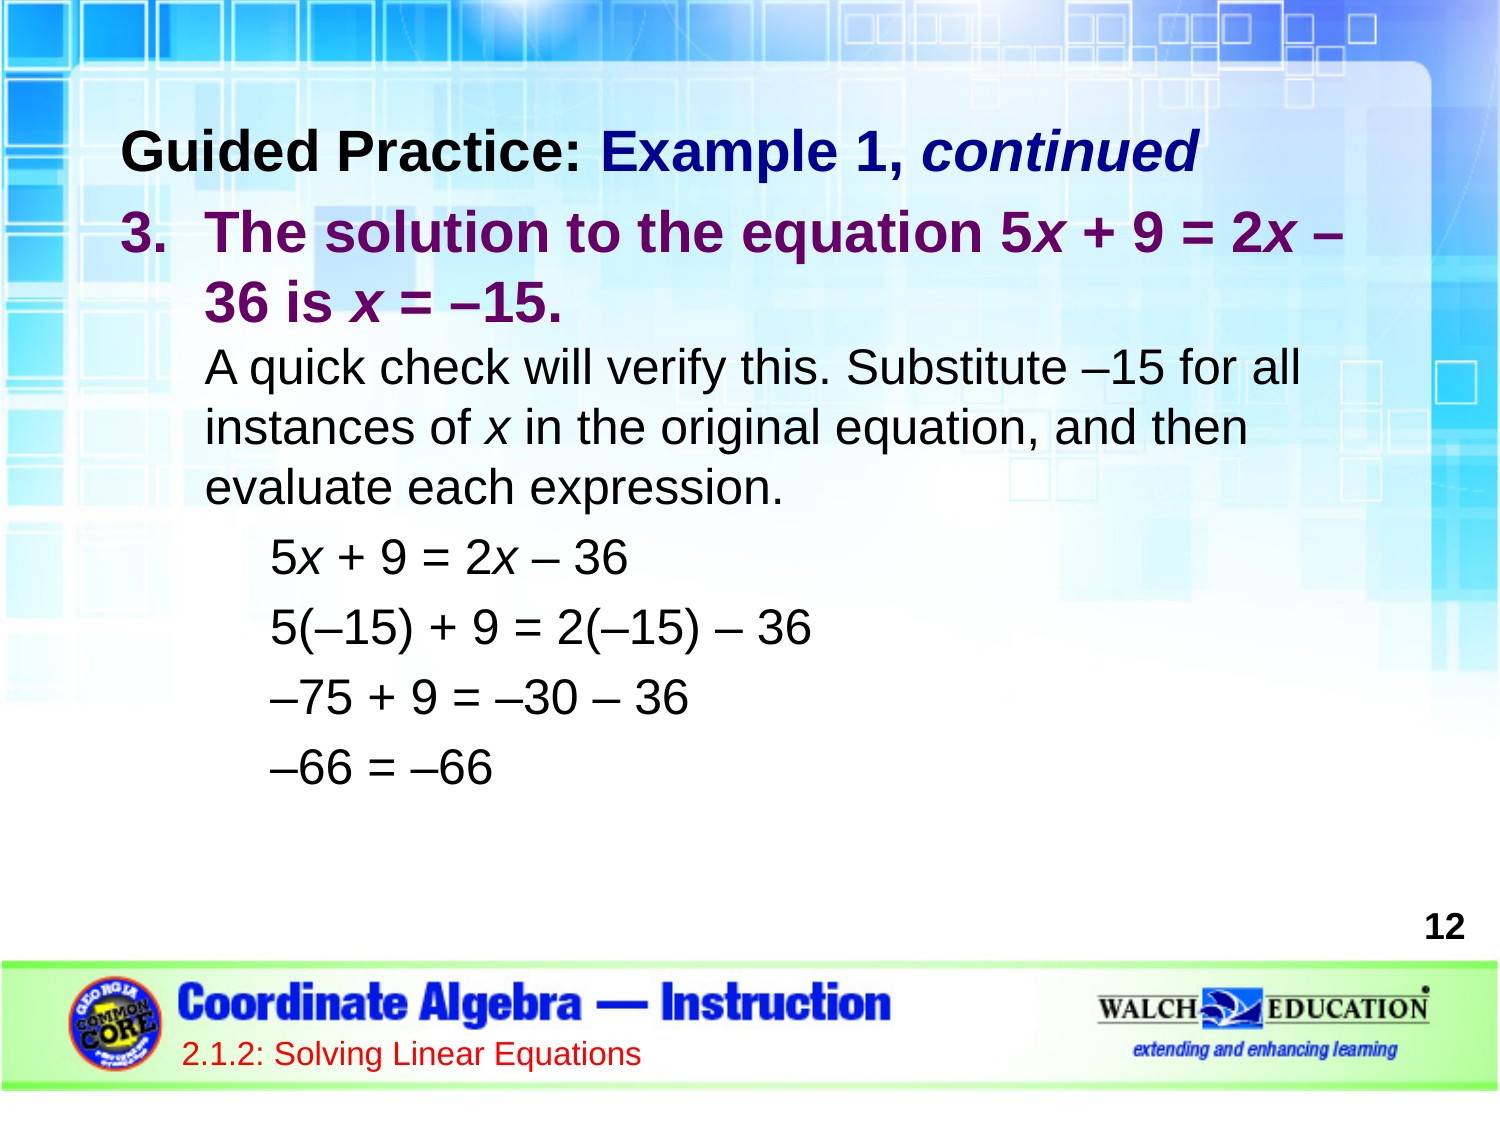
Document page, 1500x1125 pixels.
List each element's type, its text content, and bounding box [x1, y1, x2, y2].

subtitle Guided Practice: Example 1, continued The solution to the equation 5x + 9 = 2x – 36 is x = –15. A quick check will verify this. Substitute –15 for all instances of x in the original equation, and then evaluate each expression. 5x + 9 = 2x – 36 5(–15) + 9 = 2(–15) – 36 –75 + 9 = –30 – 36 –66 = –66 [105, 105, 1394, 925]
list 2.1.2: Solving Linear Equations [166, 1024, 1074, 1068]
picture [1, 0, 1500, 1091]
slide_number 12 [1361, 901, 1481, 949]
